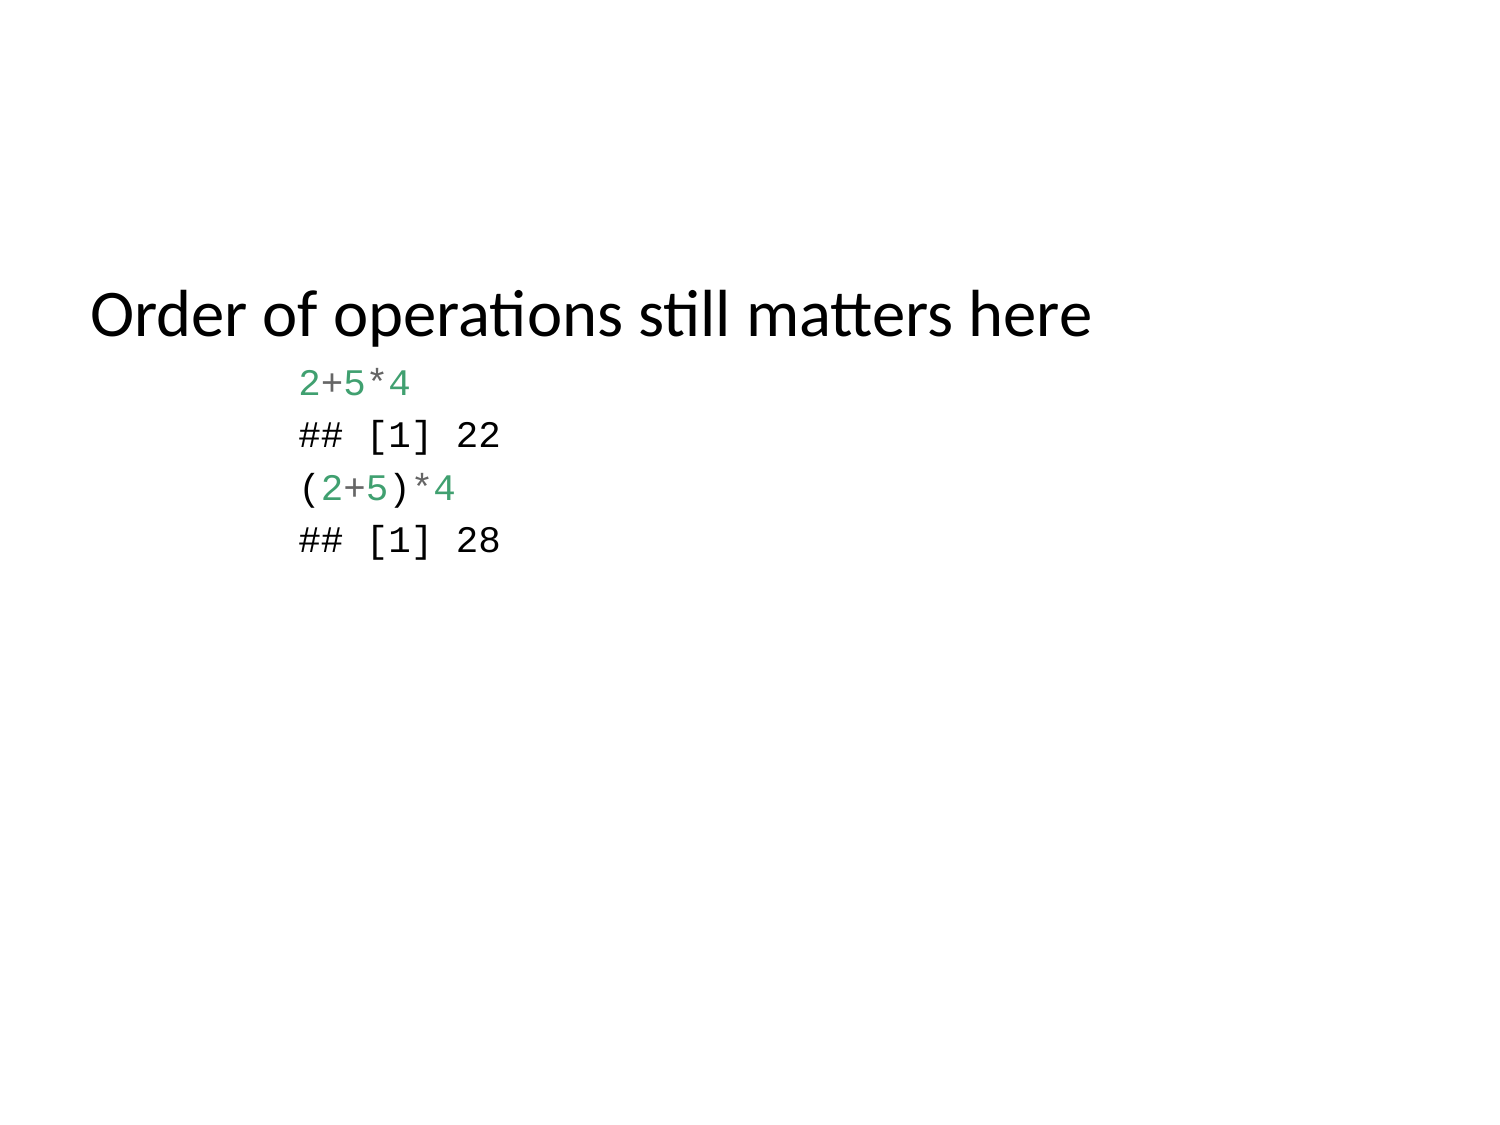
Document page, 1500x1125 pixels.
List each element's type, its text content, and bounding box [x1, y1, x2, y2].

list Order of operations still matters here 2+5*4 ## [1] 22 (2+5)*4 ## [1] 28 [75, 262, 1425, 1005]
